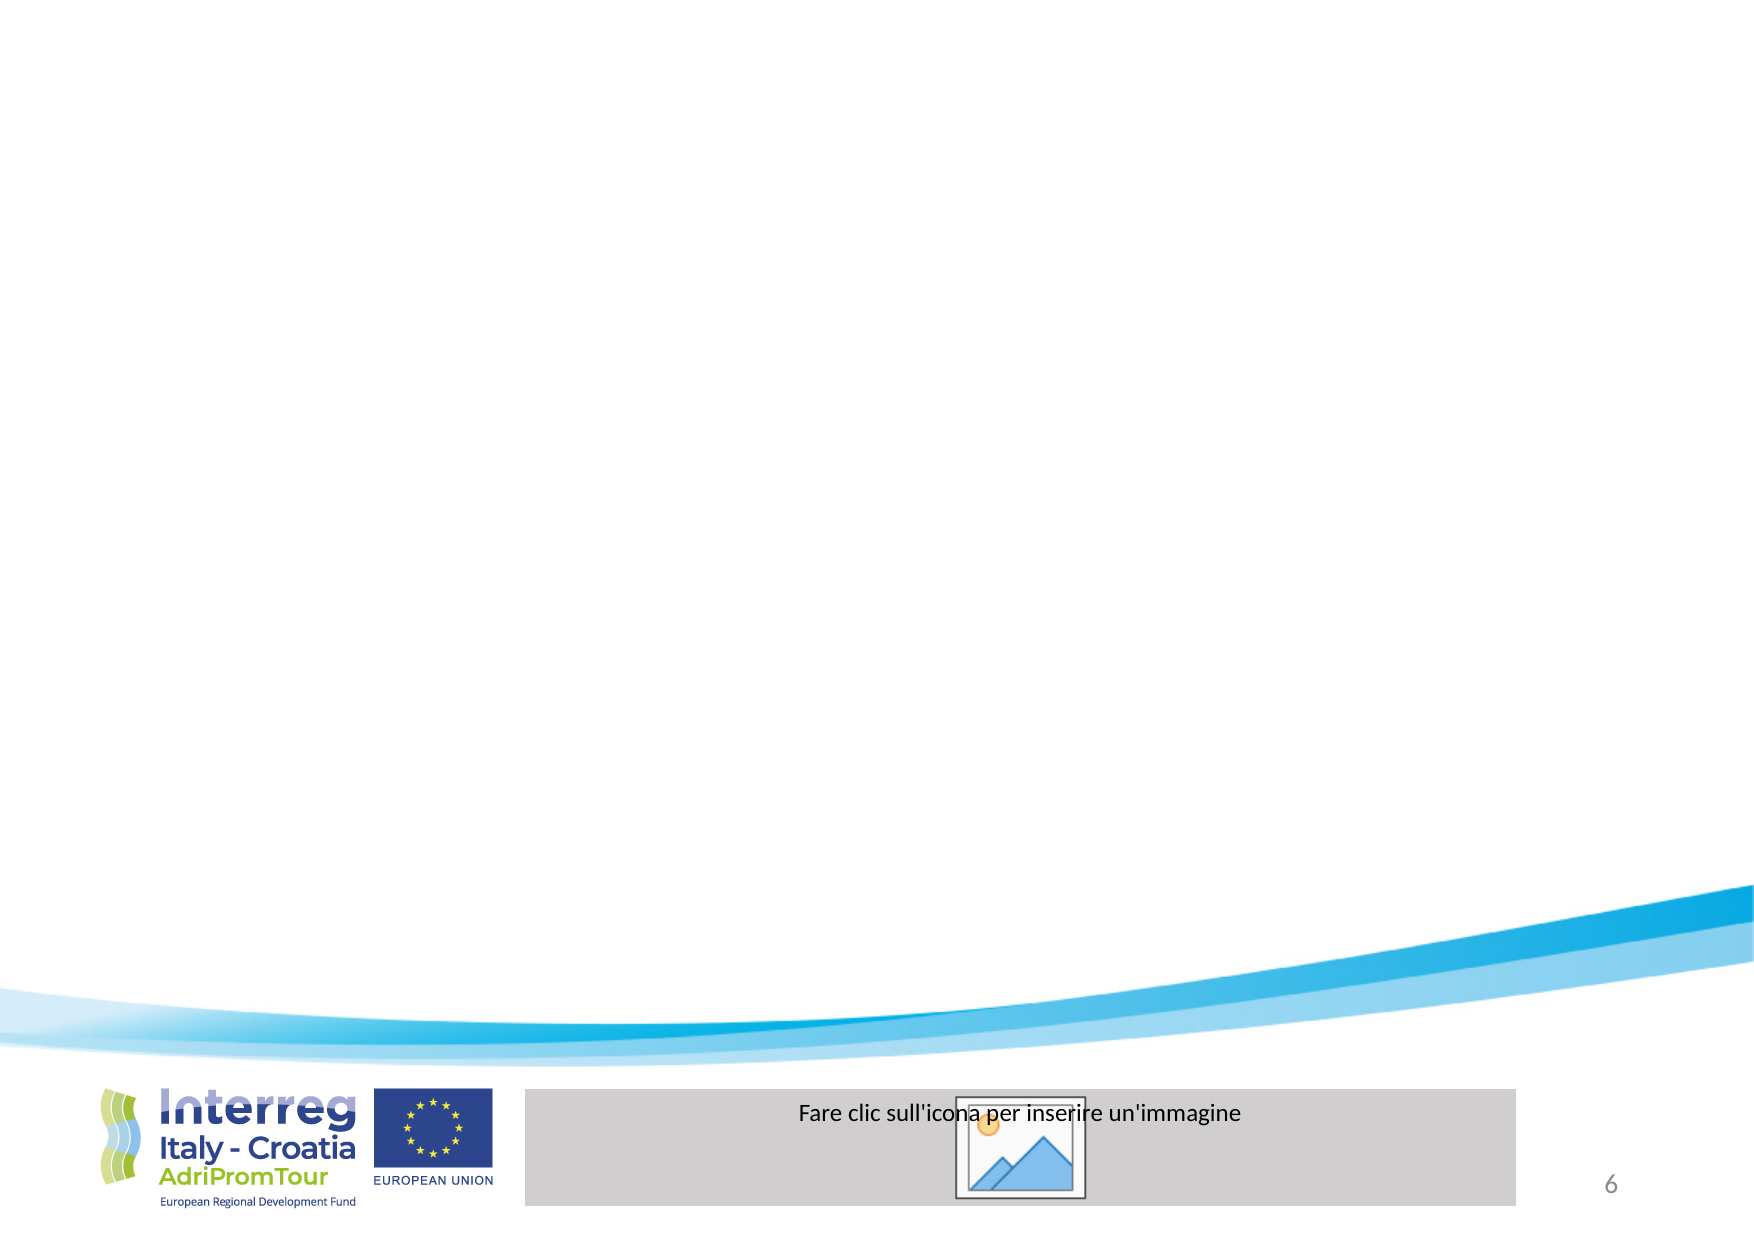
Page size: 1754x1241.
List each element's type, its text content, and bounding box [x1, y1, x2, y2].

slide_number 6 [1526, 1149, 1634, 1216]
picture [0, 884, 1754, 1218]
